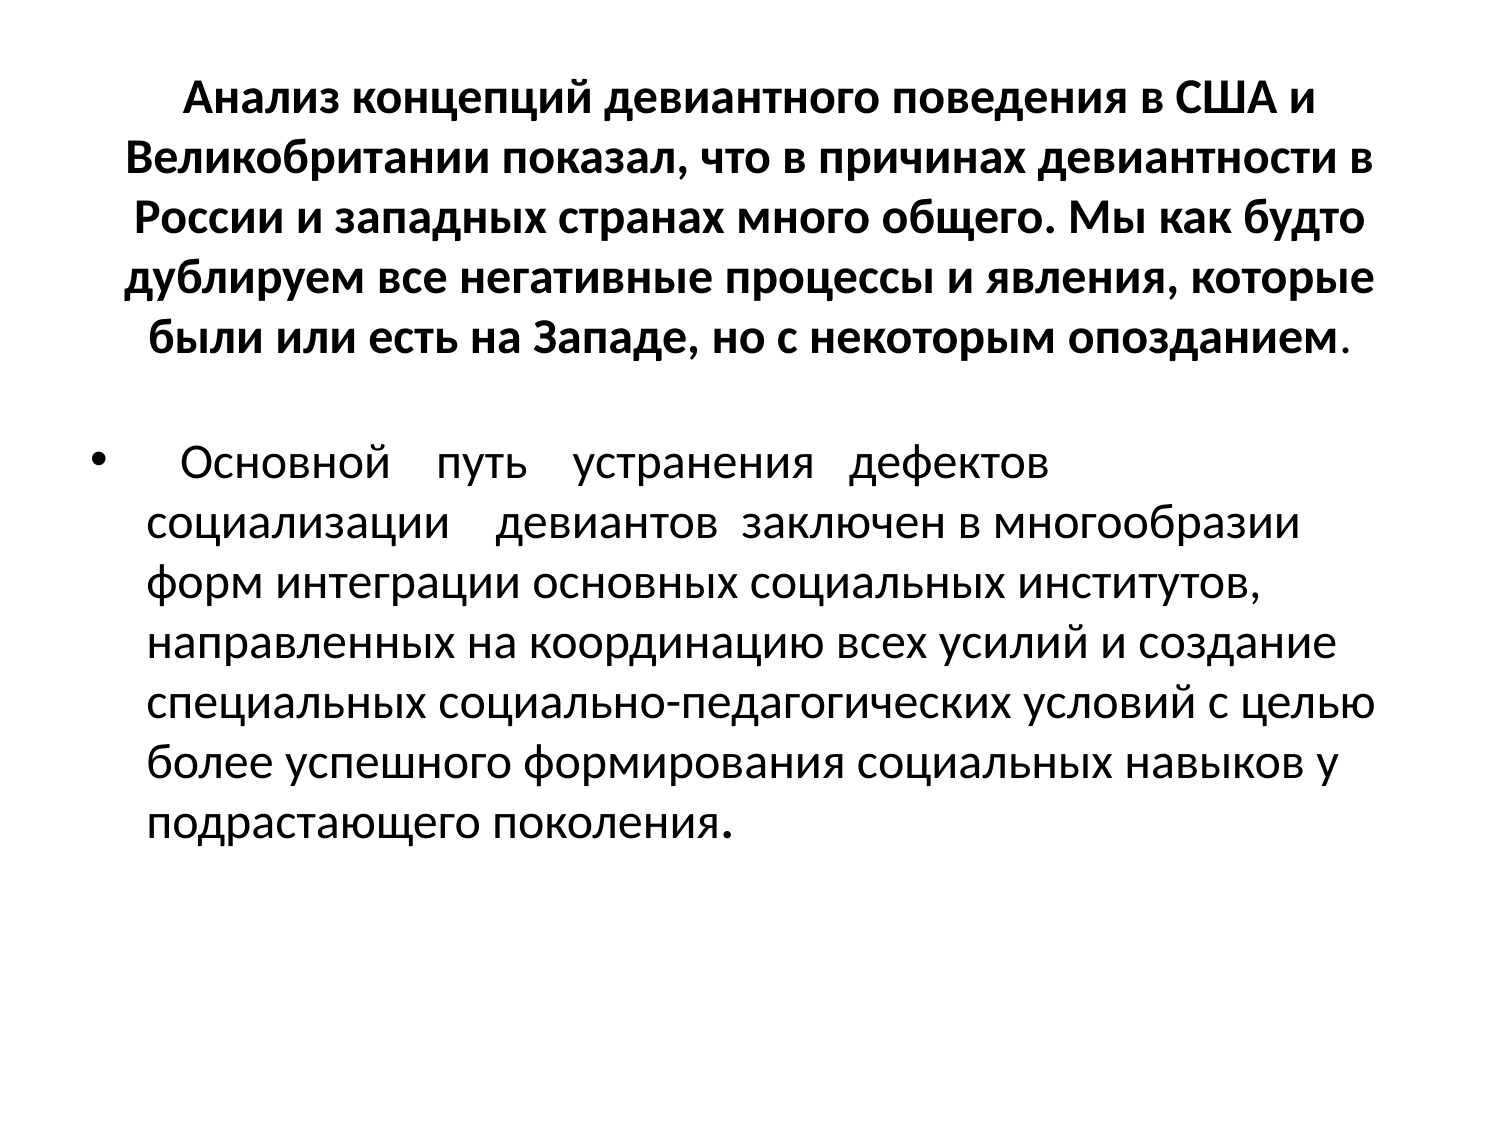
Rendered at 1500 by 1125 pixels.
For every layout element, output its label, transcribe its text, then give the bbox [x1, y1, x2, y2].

list Основной путь устранения дефектов социализации девиантов заключен в многообразии форм интеграции основных социальных институтов, направленных на координацию всех усилий и создание специальных социально-педагогических условий с целью более успешного формирования социальных навыков у подрастающего поколения. [75, 420, 1425, 1005]
title Анализ концепций девиантного поведения в США и Великобритании показал, что в причинах девиантности в России и западных странах много общего. Мы как будто дублируем все негативные процессы и явления, которые были или есть на Западе, но с некоторым опозданием. [75, 78, 1425, 350]
